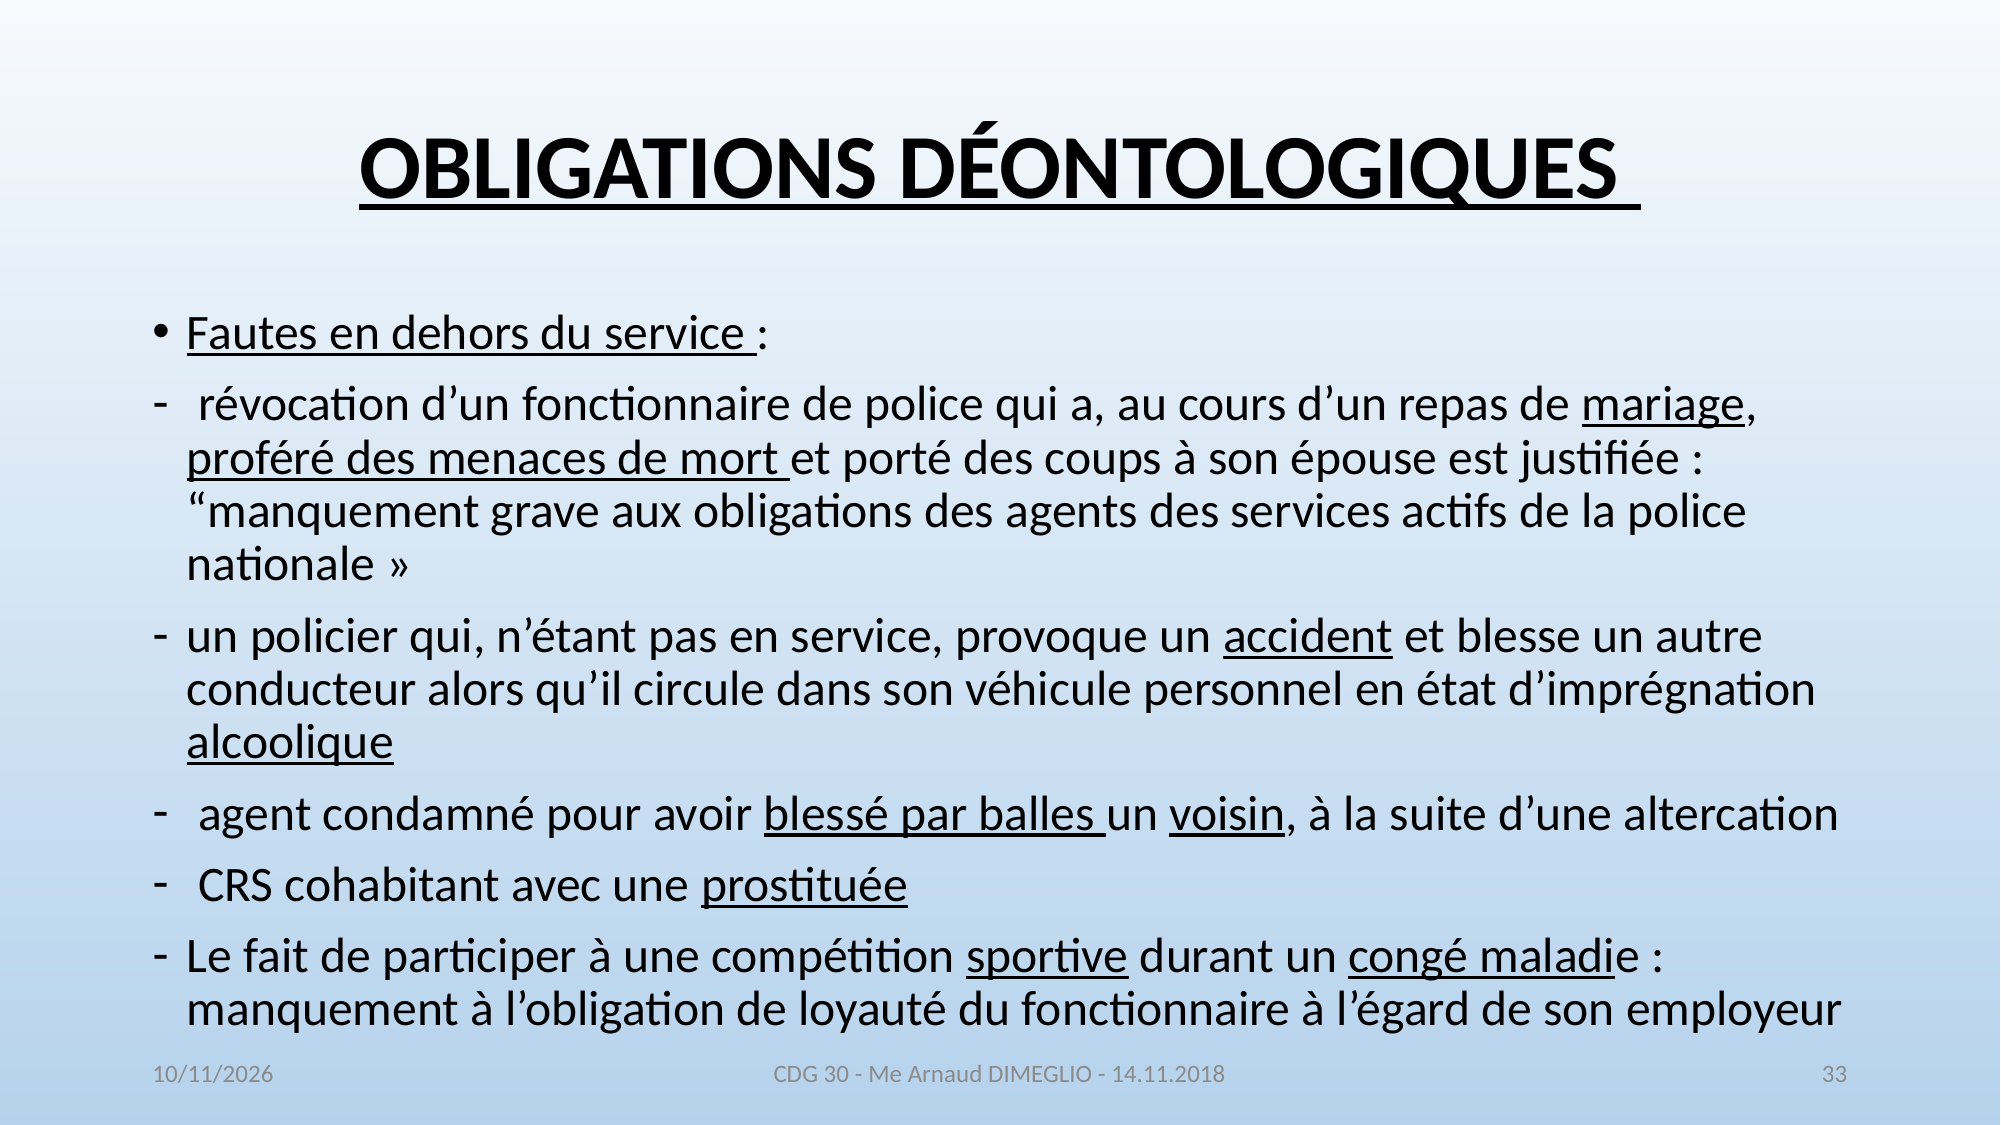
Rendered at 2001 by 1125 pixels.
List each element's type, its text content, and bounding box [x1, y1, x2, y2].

footer CDG 30 - Me Arnaud DIMEGLIO - 14.11.2018 [662, 1042, 1338, 1103]
slide_number 33 [1412, 1042, 1863, 1103]
list Fautes en dehors du service : révocation d’un fonctionnaire de police qui a, au cours d’un repas de mariage, proféré des menaces de mort et porté des coups à son épouse est justifiée : “manquement grave aux obligations des agents des services actifs de la police nationale » un policier qui, n’étant pas en service, provoque un accident et blesse un autre conducteur alors qu’il circule dans son véhicule personnel en état d’imprégnation alcoolique agent condamné pour avoir blessé par balles un voisin, à la suite d’une altercation CRS cohabitant avec une prostituée Le fait de participer à une compétition sportive durant un congé maladie : manquement à l’obligation de loyauté du fonctionnaire à l’égard de son employeur [137, 299, 1863, 1125]
title OBLIGATIONS DÉONTOLOGIQUES [137, 59, 1863, 278]
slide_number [137, 1042, 588, 1103]
